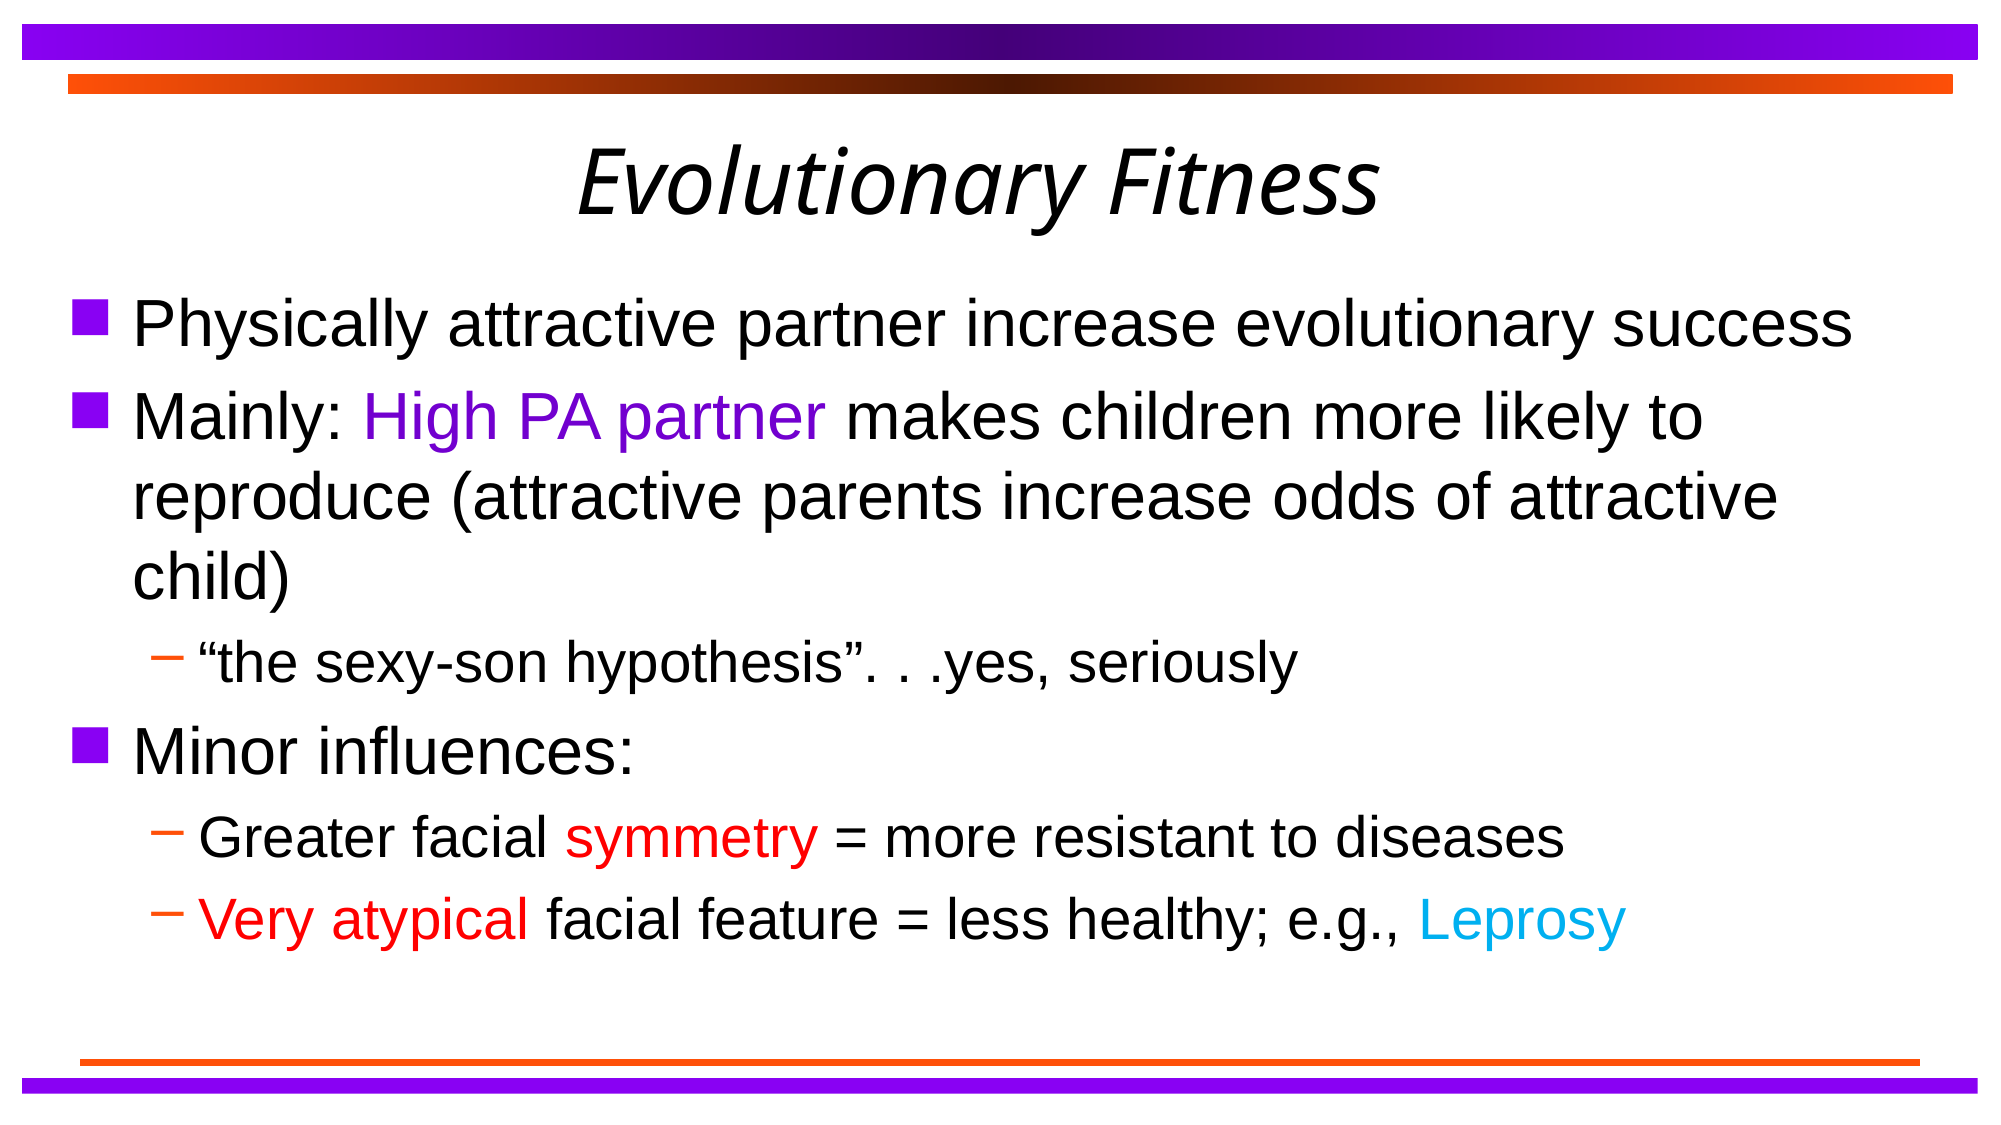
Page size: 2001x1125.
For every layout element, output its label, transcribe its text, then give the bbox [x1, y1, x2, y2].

list Physically attractive partner increase evolutionary success Mainly: High PA partner makes children more likely to reproduce (attractive parents increase odds of attractive child) “the sexy-son hypothesis”. . .yes, seriously Minor influences: Greater facial symmetry = more resistant to diseases Very atypical facial feature = less healthy; e.g., Leprosy [61, 271, 1913, 1020]
title Evolutionary Fitness [129, 82, 1830, 271]
